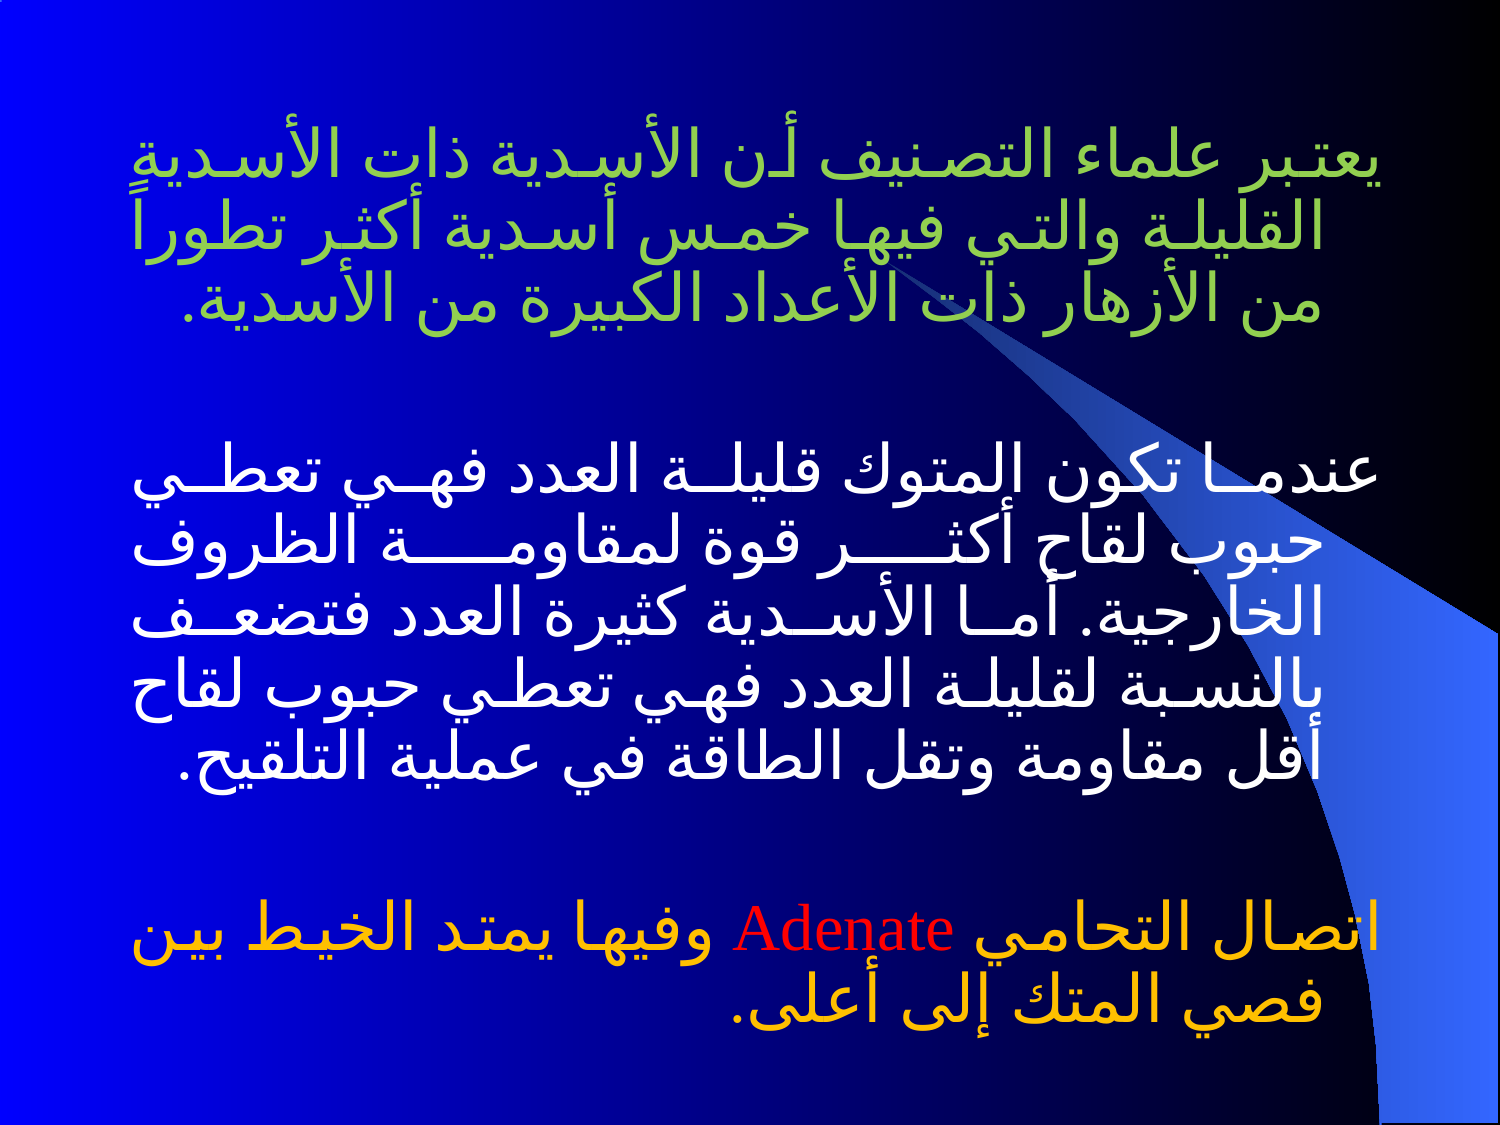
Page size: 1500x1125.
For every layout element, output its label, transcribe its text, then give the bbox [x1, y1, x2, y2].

list يعتبر علماء التصنيف أن الأسدية ذات الأسدية القليلة والتي فيها خمس أسدية أكثر تطوراً من الأزهار ذات الأعداد الكبيرة من الأسدية. عندما تكون المتوك قليلة العدد فهي تعطي حبوب لقاح أكثر قوة لمقاومة الظروف الخارجية. أما الأسدية كثيرة العدد فتضعف بالنسبة لقليلة العدد فهي تعطي حبوب لقاح أقل مقاومة وتقل الطاقة في عملية التلقيح. اتصال التحامي Adenate وفيها يمتد الخيط بين فصي المتك إلى أعلى. [99, 112, 1414, 988]
